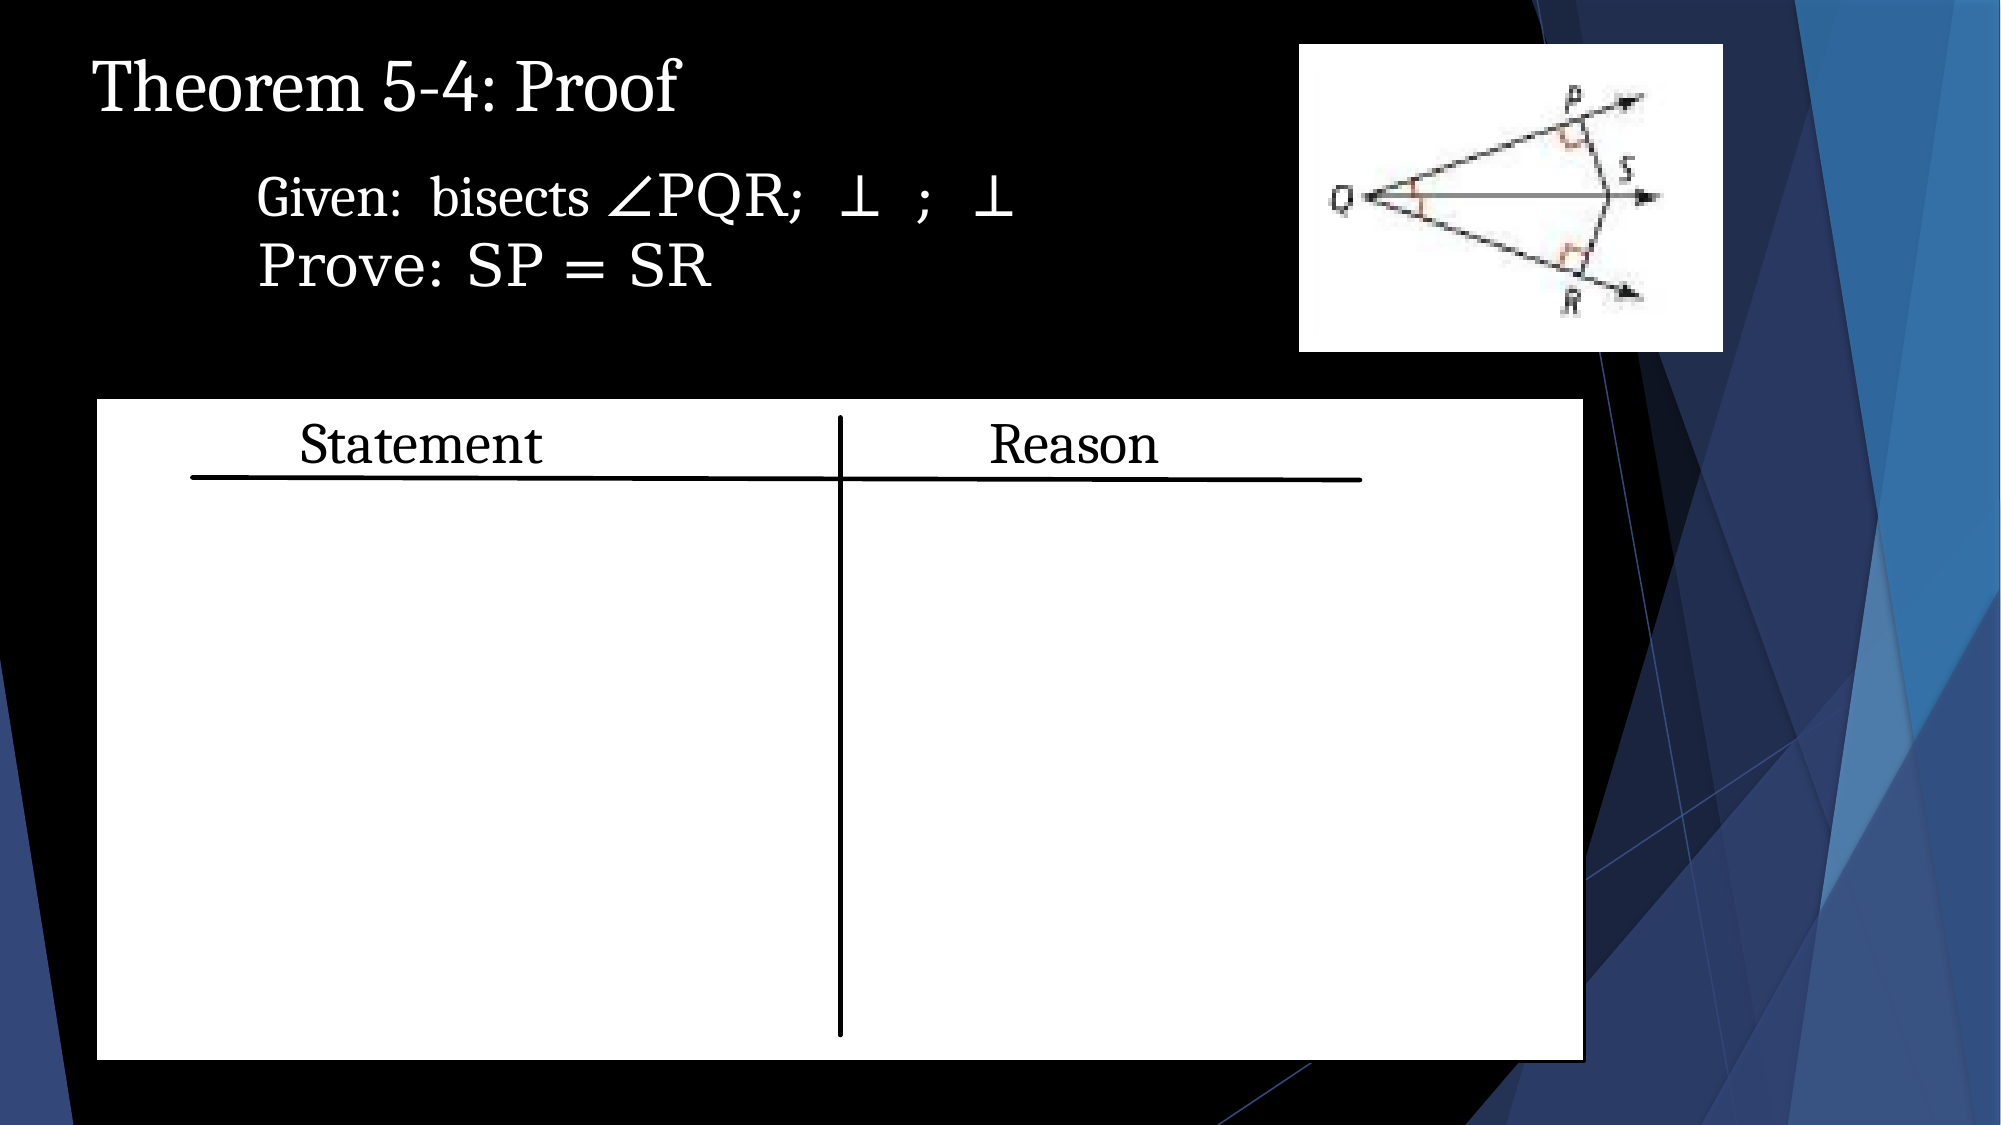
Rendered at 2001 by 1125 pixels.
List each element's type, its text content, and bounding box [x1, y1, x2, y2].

text_box Statement Reason [94, 396, 1586, 1063]
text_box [846, 476, 1361, 481]
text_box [191, 476, 834, 481]
title Theorem 5-4: Proof [76, 29, 1596, 246]
picture [1299, 44, 1723, 352]
